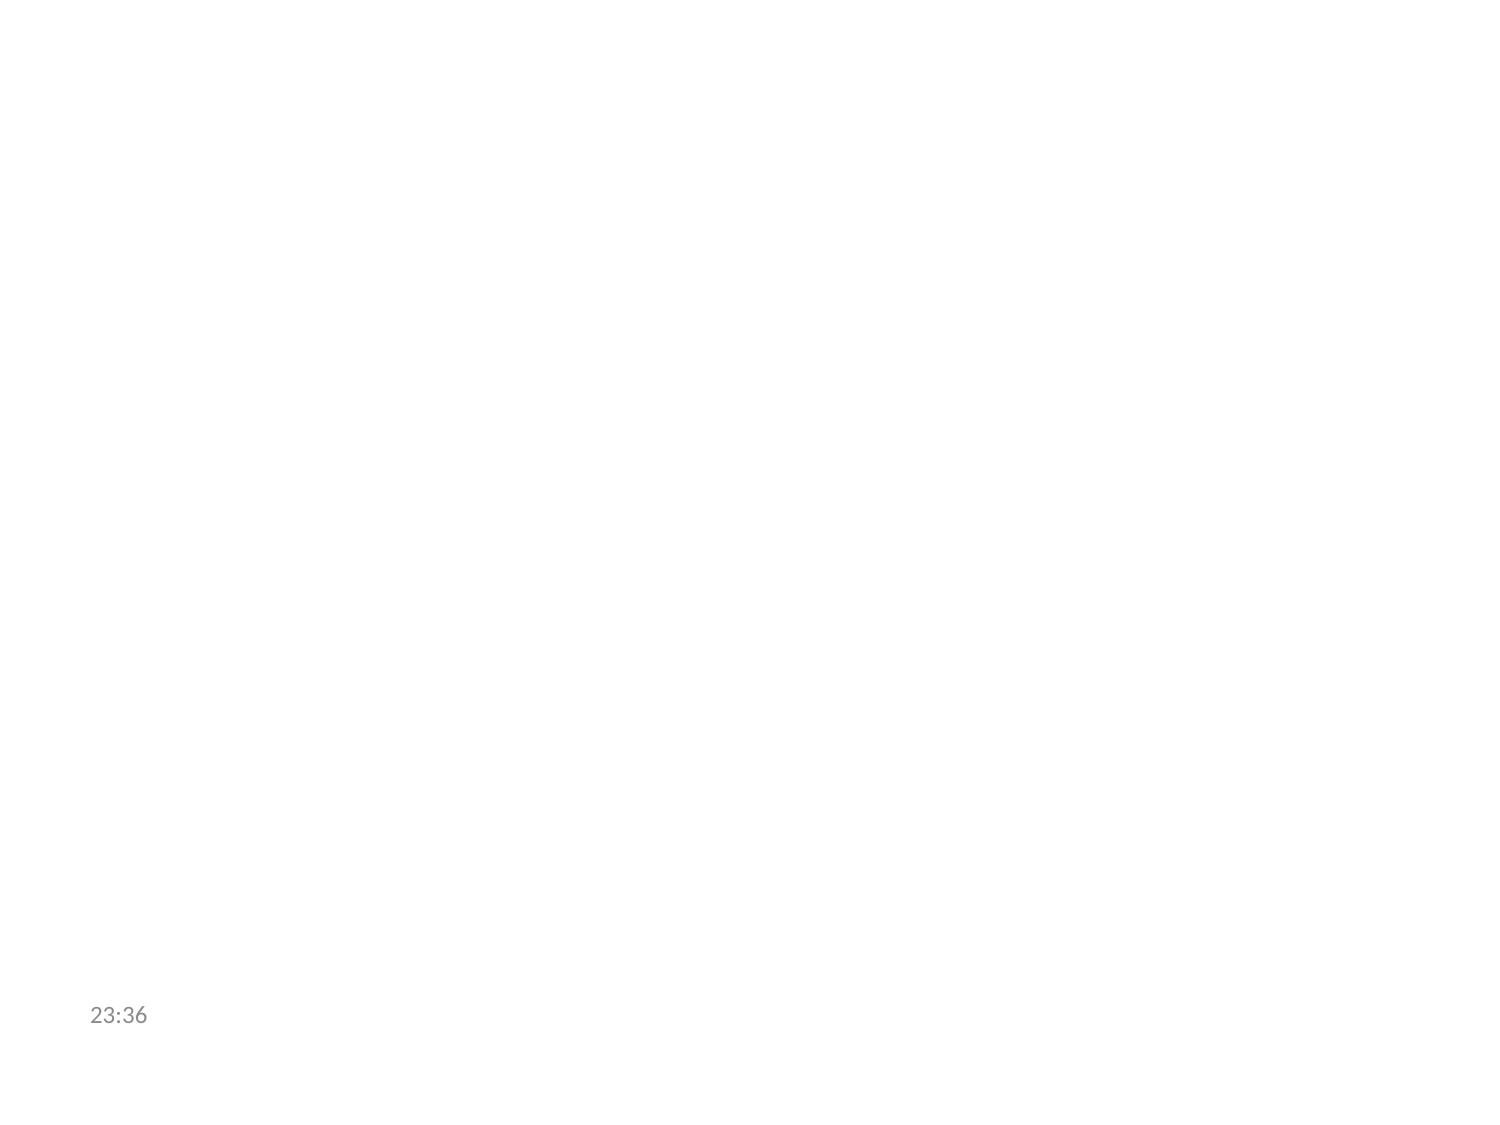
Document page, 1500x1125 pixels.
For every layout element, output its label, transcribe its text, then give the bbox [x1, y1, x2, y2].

text_box 15:35 [75, 983, 425, 1044]
